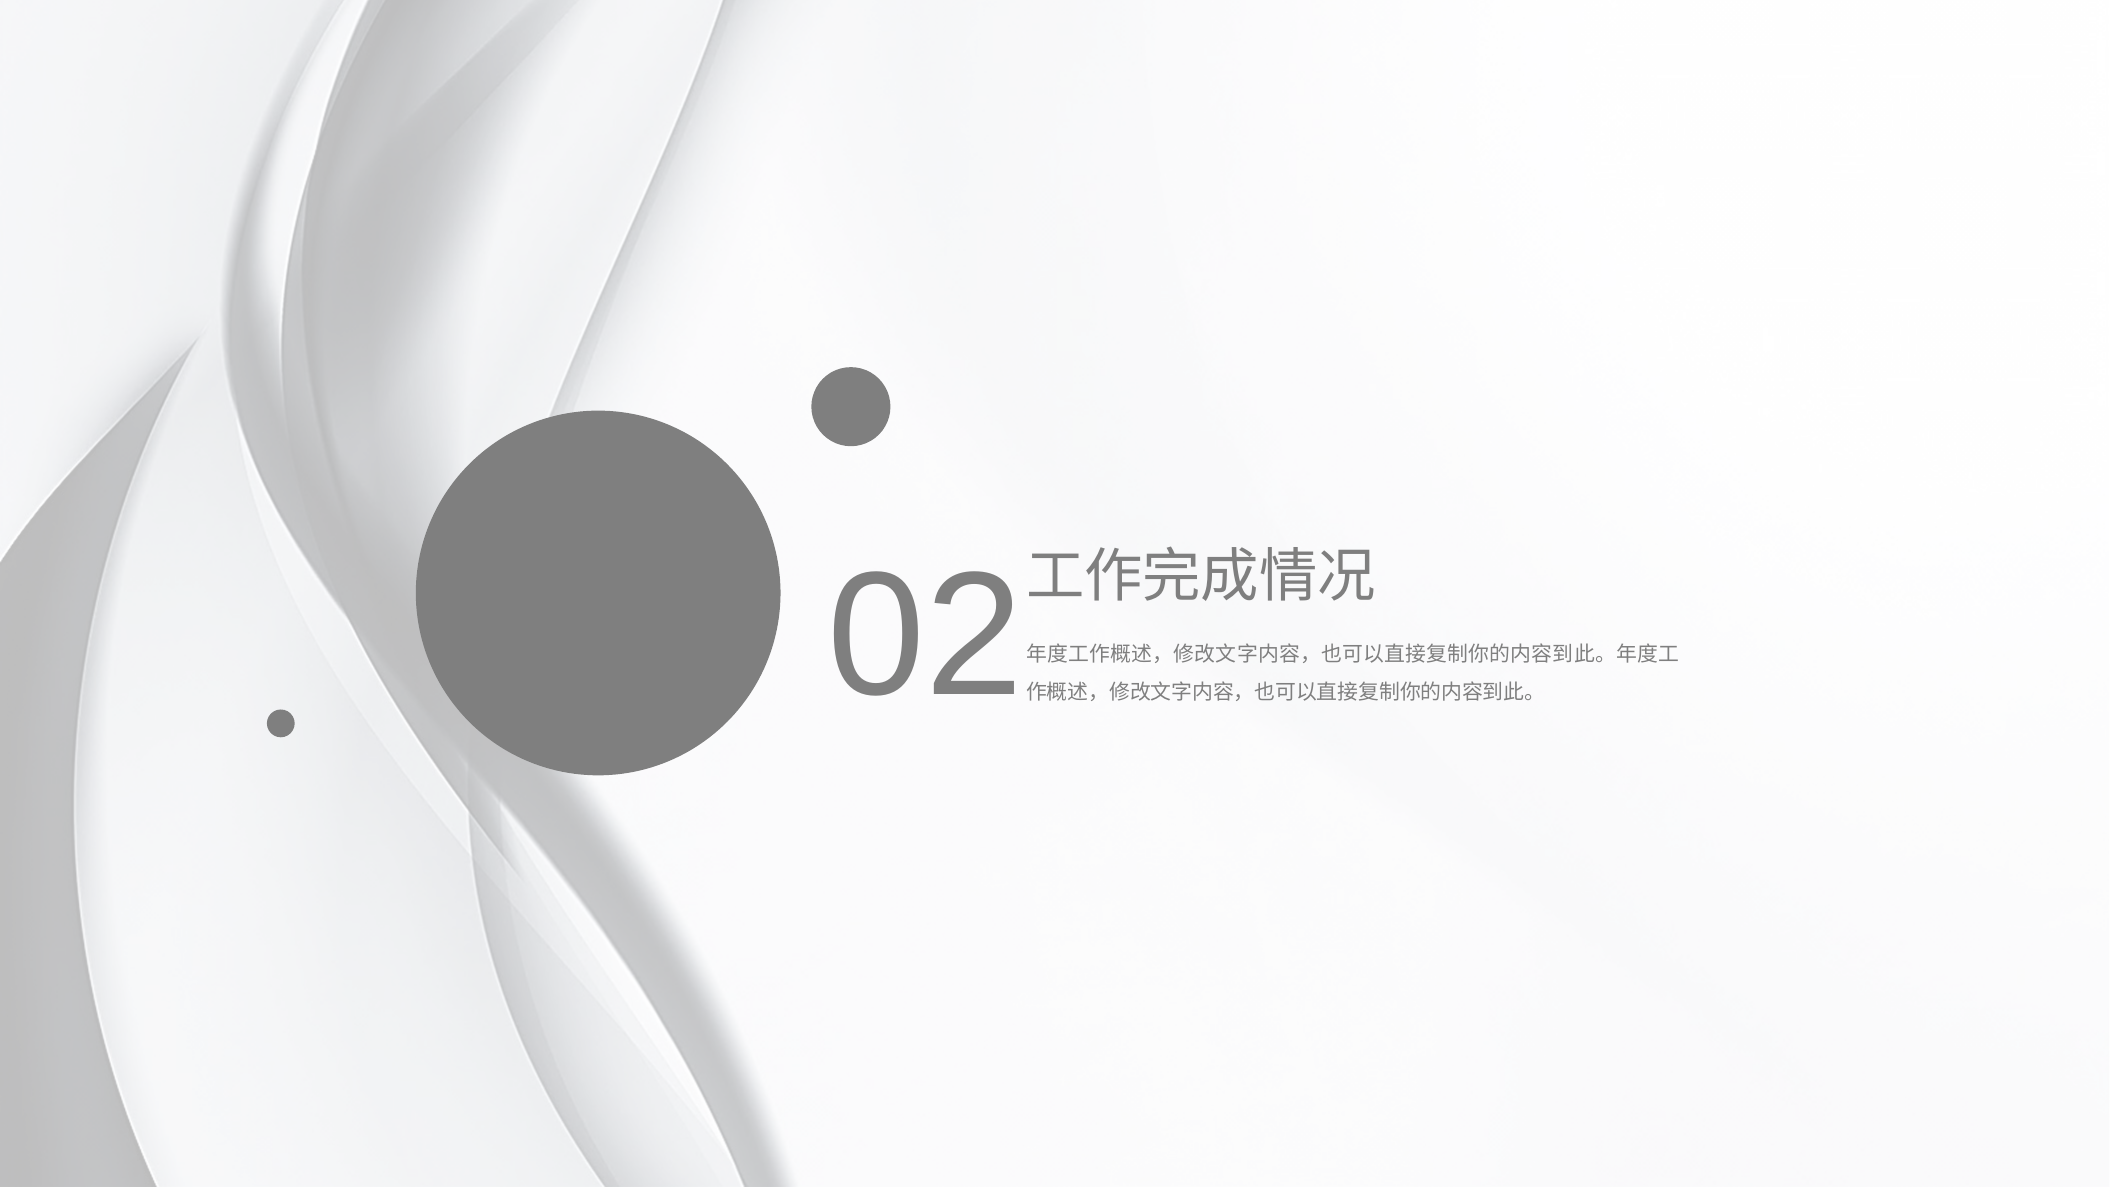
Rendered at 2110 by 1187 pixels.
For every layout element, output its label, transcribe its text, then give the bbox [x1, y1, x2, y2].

text_box [266, 709, 295, 738]
text_box 02 [780, 511, 1070, 737]
text_box [811, 367, 891, 447]
text_box 年度工作概述，修改文字内容，也可以直接复制你的内容到此。年度工作概述，修改文字内容，也可以直接复制你的内容到此。 [1026, 628, 1679, 704]
text_box 工作完成情况 [1026, 537, 1495, 609]
text_box [415, 410, 780, 776]
